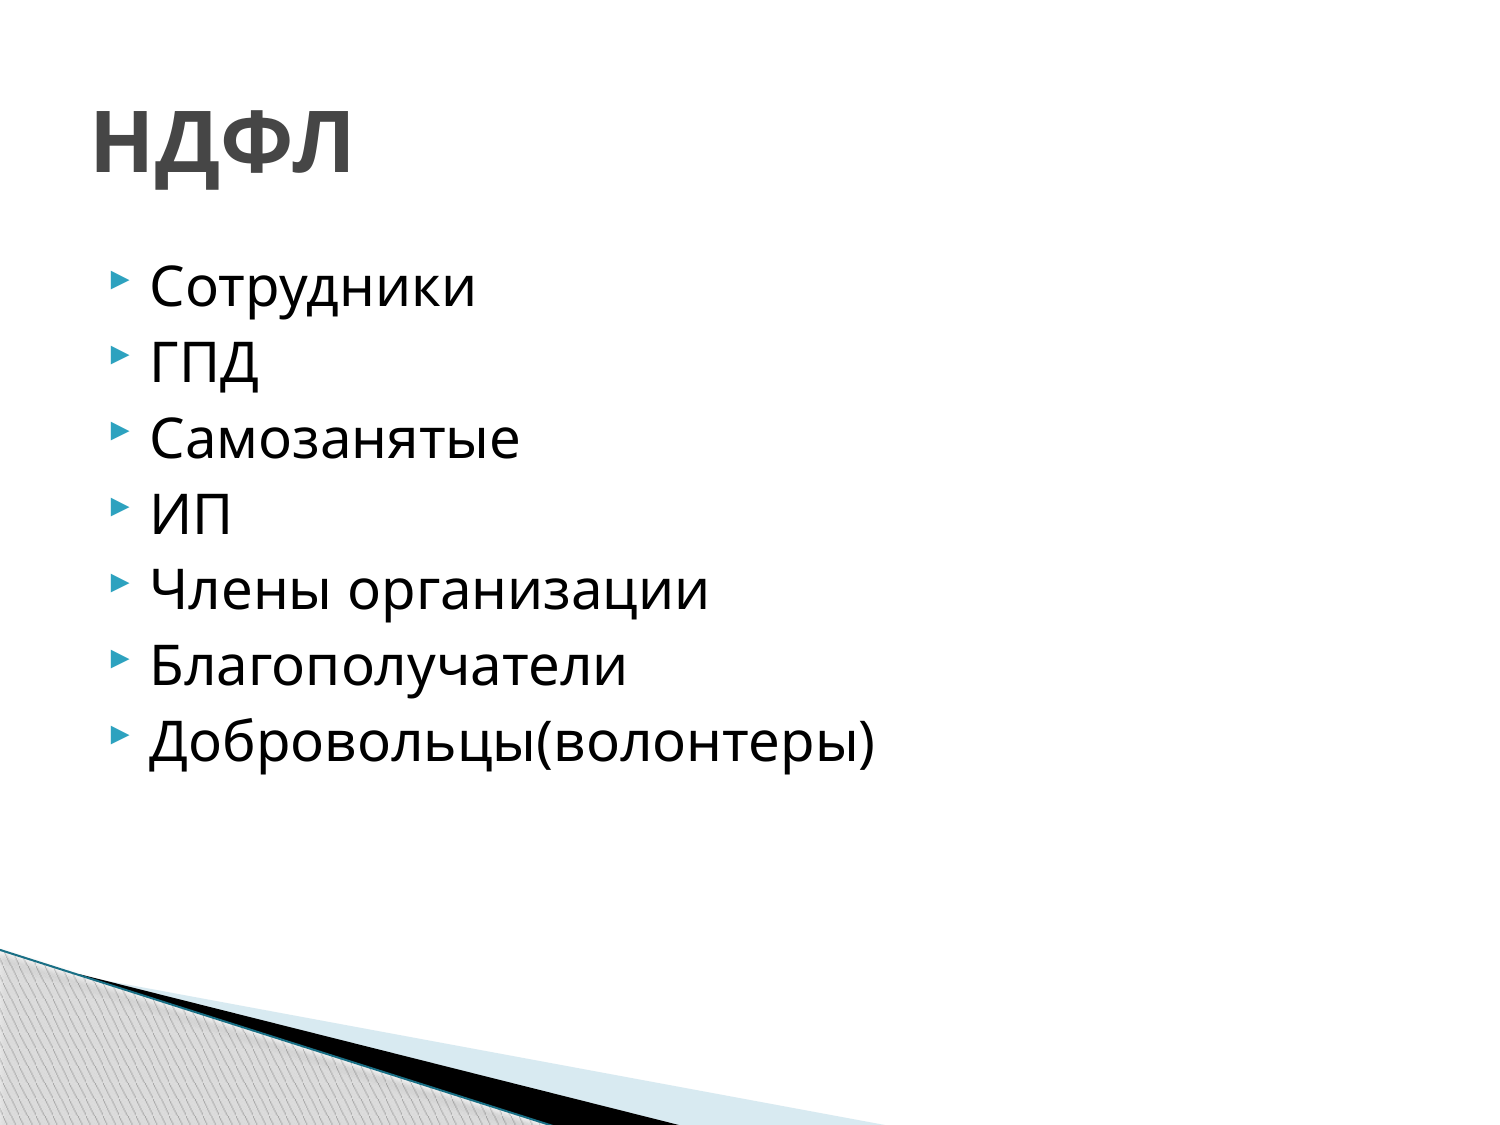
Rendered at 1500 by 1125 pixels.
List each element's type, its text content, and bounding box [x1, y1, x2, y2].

title НДФЛ [75, 45, 1425, 233]
list Сотрудники ГПД Самозанятые ИП Члены организации Благополучатели Добровольцы(волонтеры) [75, 243, 1425, 986]
